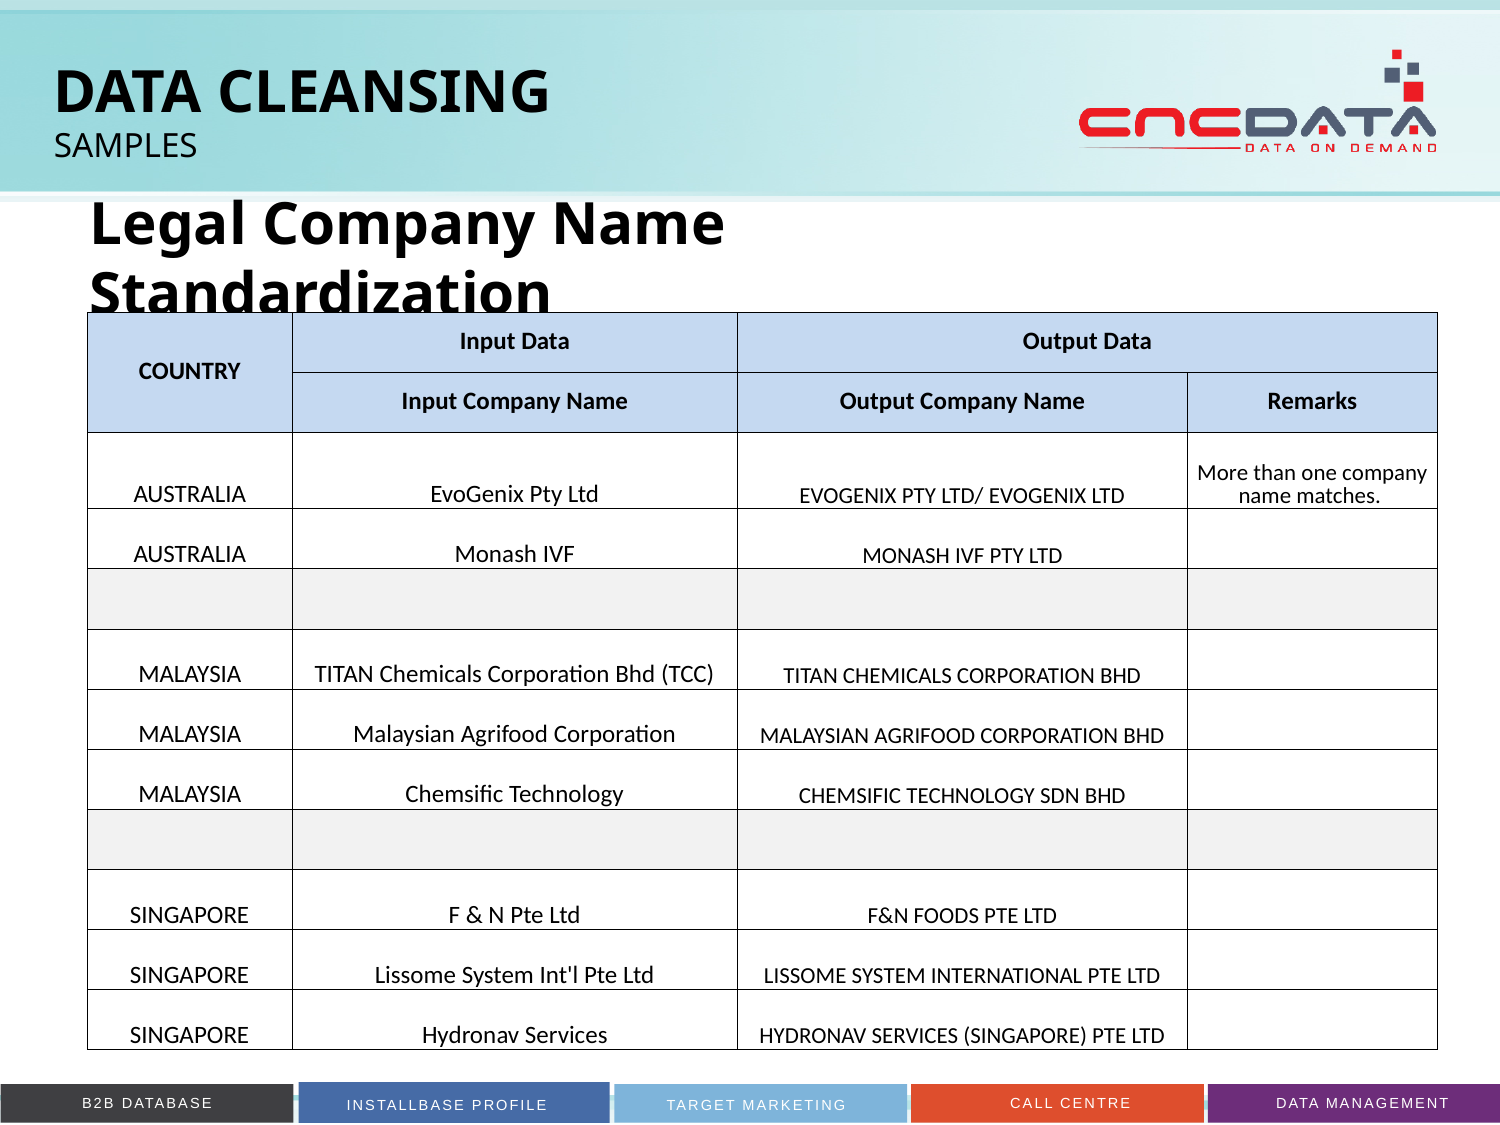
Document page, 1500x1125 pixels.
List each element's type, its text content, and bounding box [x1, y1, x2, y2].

table_cell F & N Pte Ltd [293, 870, 737, 929]
text_box Legal Company Name Standardization [75, 224, 1064, 288]
table_cell EVOGENIX PTY LTD/ EVOGENIX LTD [738, 433, 1187, 508]
table_cell EvoGenix Pty Ltd [293, 433, 737, 508]
table_cell More than one company name matches. [1188, 433, 1437, 508]
table_cell [1188, 509, 1437, 568]
table_cell SINGAPORE [88, 930, 292, 989]
table_cell [1188, 870, 1437, 929]
table_cell LISSOME SYSTEM INTERNATIONAL PTE LTD [738, 930, 1187, 989]
table_cell [738, 810, 1187, 869]
table_cell [88, 569, 292, 629]
table_cell [1188, 569, 1437, 629]
table_cell CHEMSIFIC TECHNOLOGY SDN BHD [738, 750, 1187, 809]
table_header COUNTRY [88, 313, 292, 432]
table_cell [1188, 630, 1437, 689]
picture [610, 1095, 614, 1123]
table_cell Remarks [1188, 373, 1437, 432]
table_header Input Data [293, 313, 737, 372]
table_cell MALAYSIA [88, 750, 292, 809]
picture [294, 1095, 298, 1123]
table_cell [1188, 810, 1437, 869]
table_header Output Data [738, 313, 1437, 372]
table_cell Input Company Name [293, 373, 737, 432]
table_cell SINGAPORE [88, 990, 292, 1049]
table_cell AUSTRALIA [88, 509, 292, 568]
table_cell F&N FOODS PTE LTD [738, 870, 1187, 929]
table_cell Monash IVF [293, 509, 737, 568]
table_cell HYDRONAV SERVICES (SINGAPORE) PTE LTD [738, 990, 1187, 1049]
table_cell [293, 569, 737, 629]
table_cell AUSTRALIA [88, 433, 292, 508]
table_cell [1188, 990, 1437, 1049]
table_cell Chemsific Technology [293, 750, 737, 809]
table_cell TITAN Chemicals Corporation Bhd (TCC) [293, 630, 737, 689]
table_cell Lissome System Int'l Pte Ltd [293, 930, 737, 989]
table_cell Output Company Name [738, 373, 1187, 432]
table_cell [1188, 930, 1437, 989]
table_cell [293, 810, 737, 869]
table_cell MALAYSIA [88, 630, 292, 689]
table_cell MONASH IVF PTY LTD [738, 509, 1187, 568]
table_cell Malaysian Agrifood Corporation [293, 690, 737, 749]
table_cell [738, 569, 1187, 629]
table_cell SINGAPORE [88, 870, 292, 929]
table_cell MALAYSIA [88, 690, 292, 749]
table_cell MALAYSIAN AGRIFOOD CORPORATION BHD [738, 690, 1187, 749]
table_cell TITAN CHEMICALS CORPORATION BHD [738, 630, 1187, 689]
title DATA CLEANSING SAMPLES [38, 26, 1161, 192]
table_cell [1188, 690, 1437, 749]
table_cell [1188, 750, 1437, 809]
picture [0, 0, 1500, 202]
table_cell [88, 810, 292, 869]
table_cell Hydronav Services [293, 990, 737, 1049]
